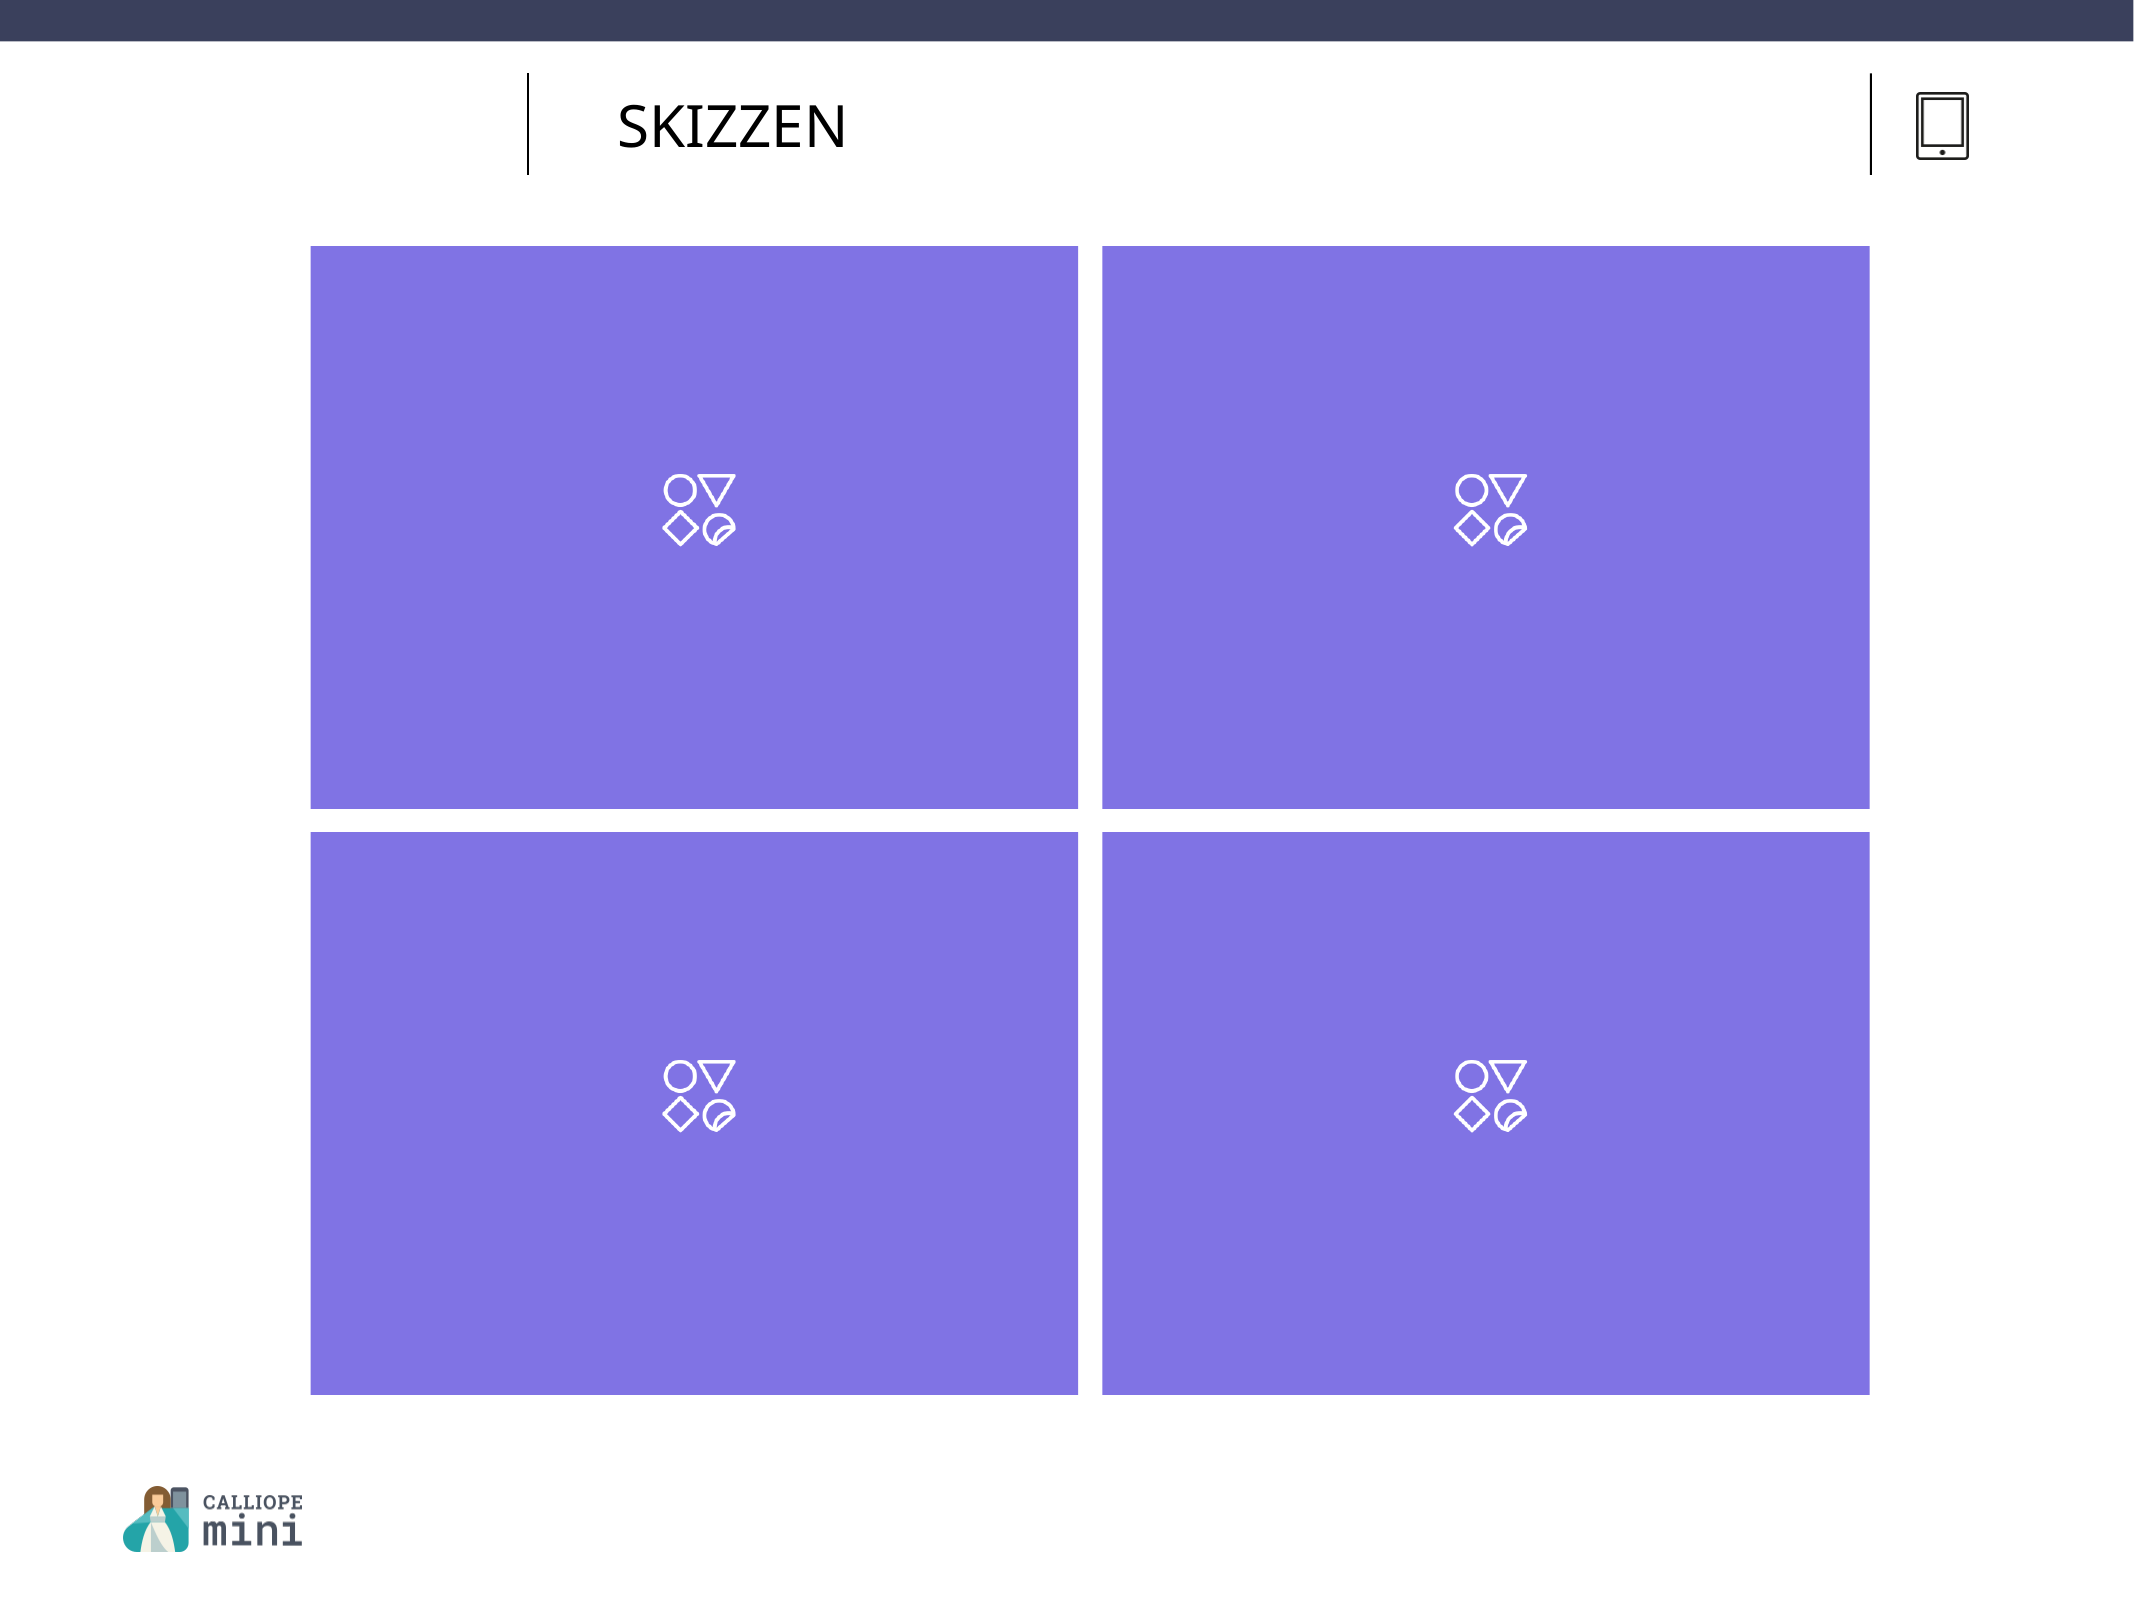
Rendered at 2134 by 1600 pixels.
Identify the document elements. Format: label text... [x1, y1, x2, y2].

picture [123, 1486, 302, 1552]
picture [1101, 245, 1871, 809]
picture [310, 245, 1079, 809]
list Skizzen [609, 80, 1775, 168]
picture [1916, 92, 1969, 160]
picture [1101, 832, 1871, 1395]
picture [310, 832, 1079, 1395]
